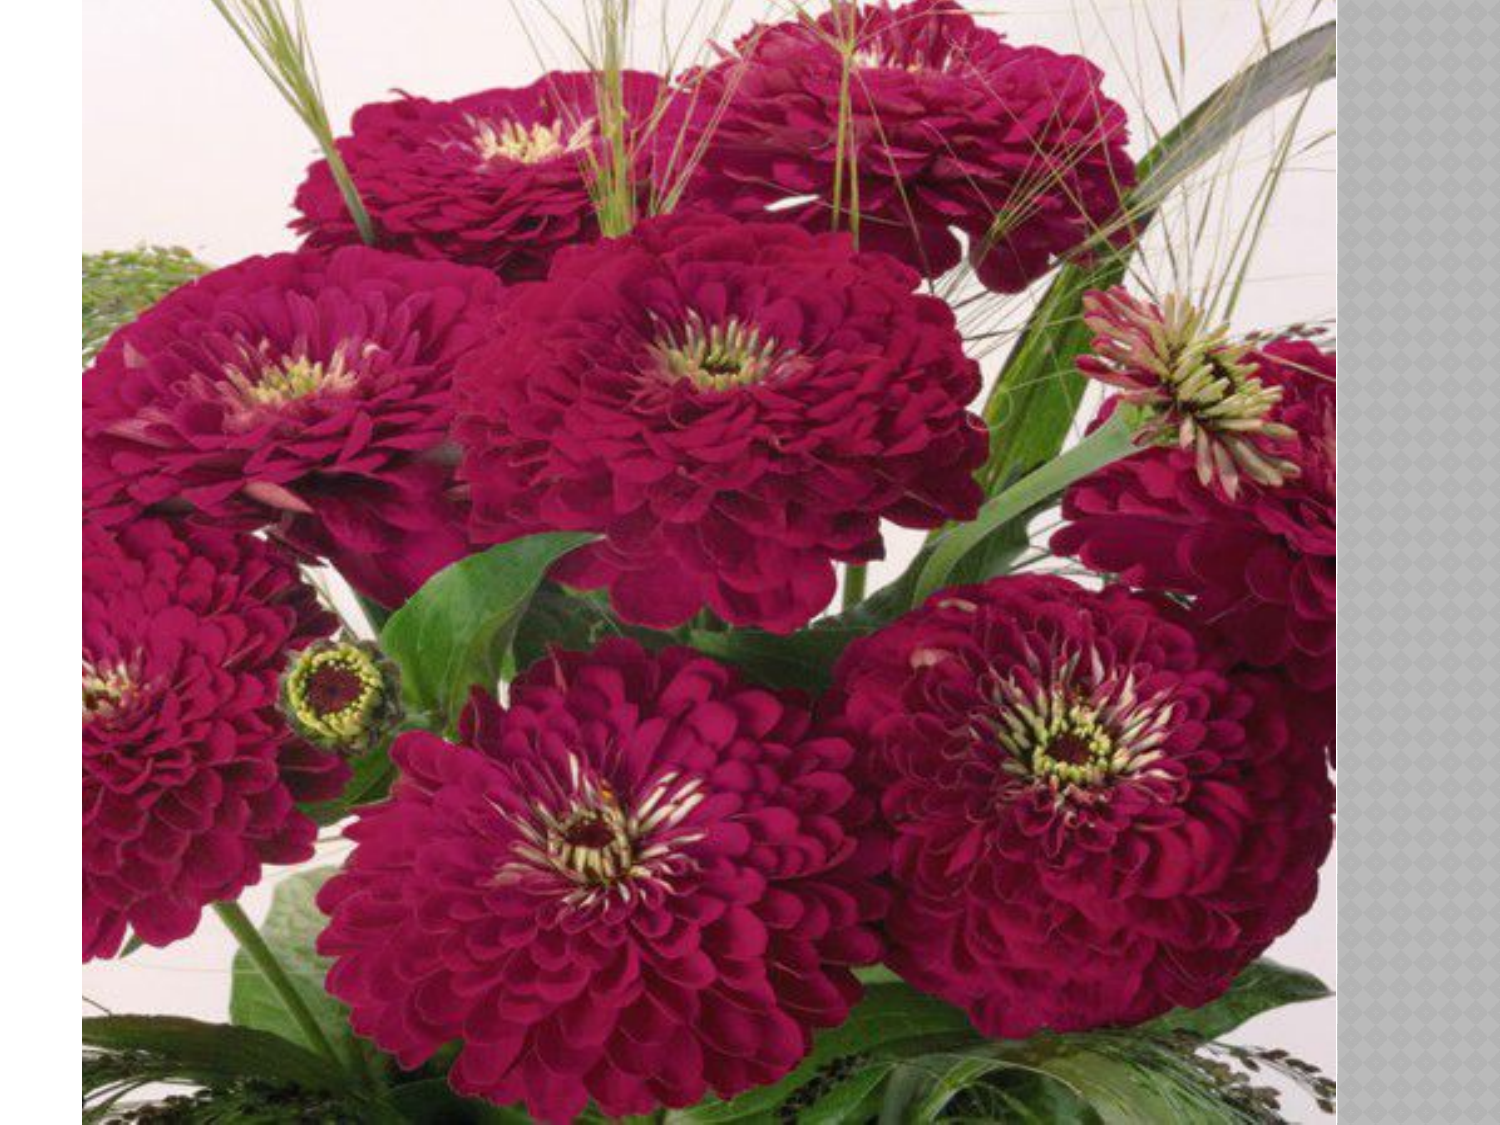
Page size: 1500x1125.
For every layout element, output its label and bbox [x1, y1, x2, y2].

list [81, 0, 1337, 1125]
